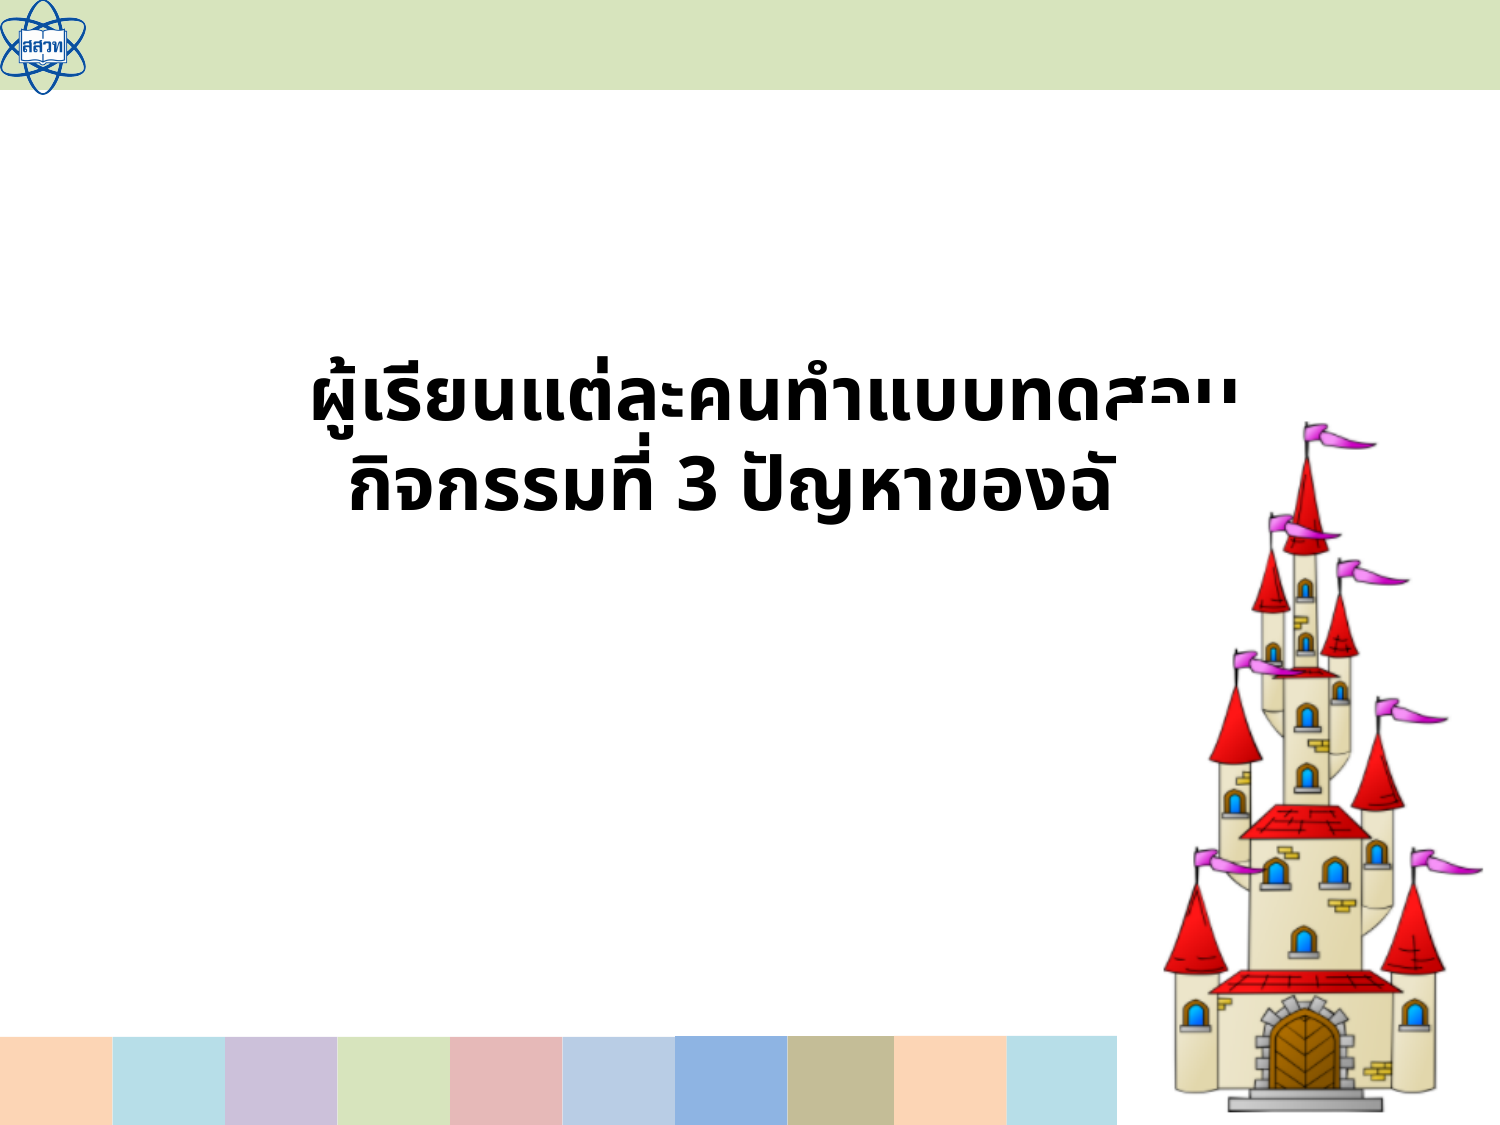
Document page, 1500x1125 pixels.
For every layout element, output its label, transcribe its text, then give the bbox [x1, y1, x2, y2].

picture [0, 0, 86, 95]
text_box ผู้เรียนแต่ละคนทำแบบทดสอบ กิจกรรมที่ 3 ปัญหาของฉัน [293, 261, 1256, 624]
picture [1117, 402, 1500, 1125]
text_box [137, 19, 1413, 261]
